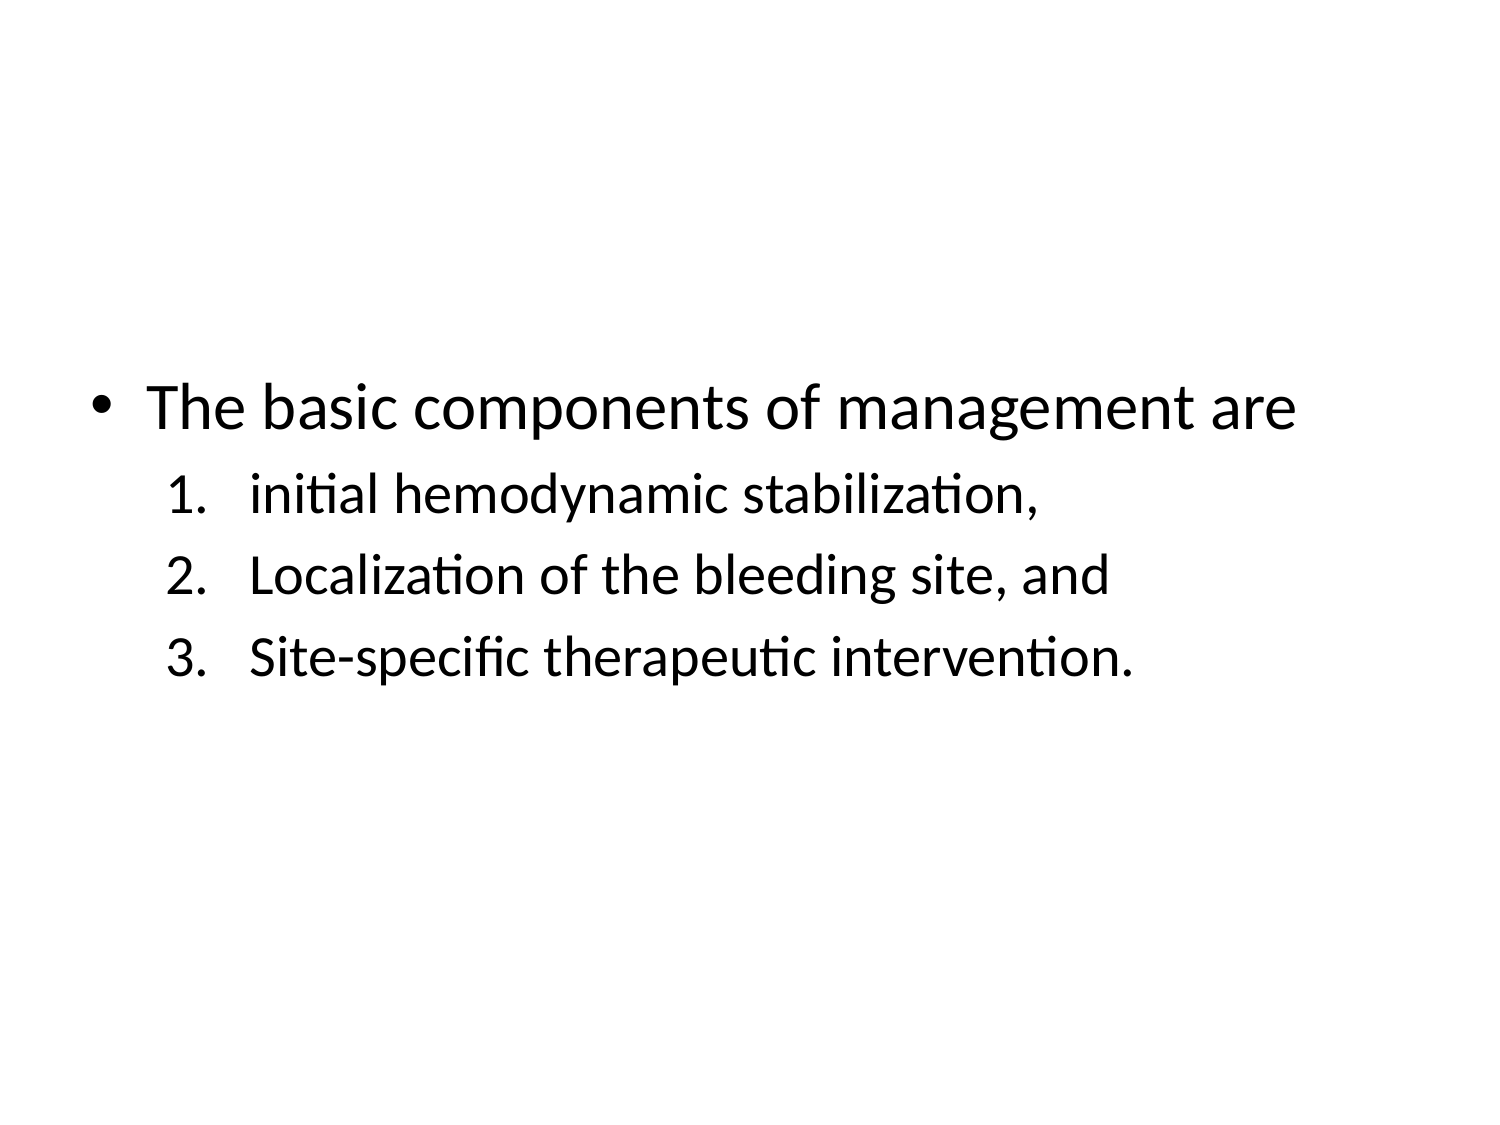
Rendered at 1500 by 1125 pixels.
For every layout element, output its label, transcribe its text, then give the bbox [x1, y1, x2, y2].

list The basic components of management are initial hemodynamic stabilization, Localization of the bleeding site, and Site-specific therapeutic intervention. [75, 262, 1425, 1005]
